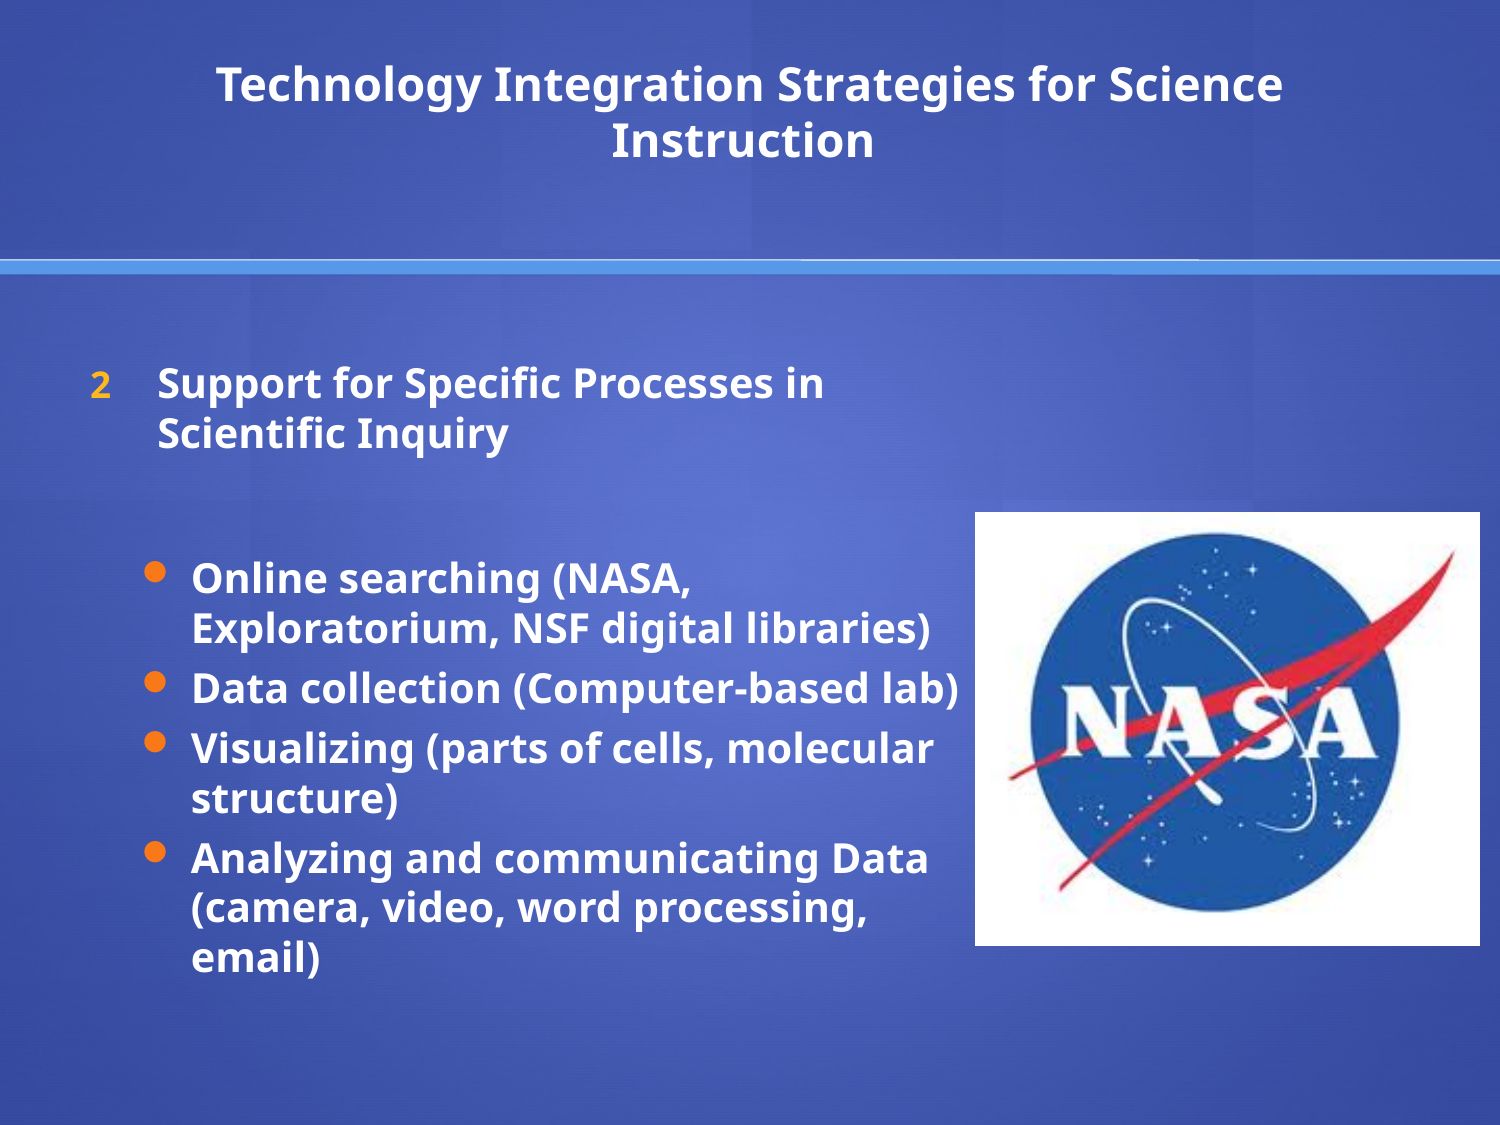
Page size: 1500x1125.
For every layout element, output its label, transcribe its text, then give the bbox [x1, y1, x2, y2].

list Support for Specific Processes in Scientific Inquiry Online searching (NASA, Exploratorium, NSF digital libraries) Data collection (Computer-based lab) Visualizing (parts of cells, molecular structure) Analyzing and communicating Data (camera, video, word processing, email) [75, 350, 975, 1000]
title Technology Integration Strategies for Science Instruction [75, 45, 1425, 233]
picture [973, 511, 1481, 947]
